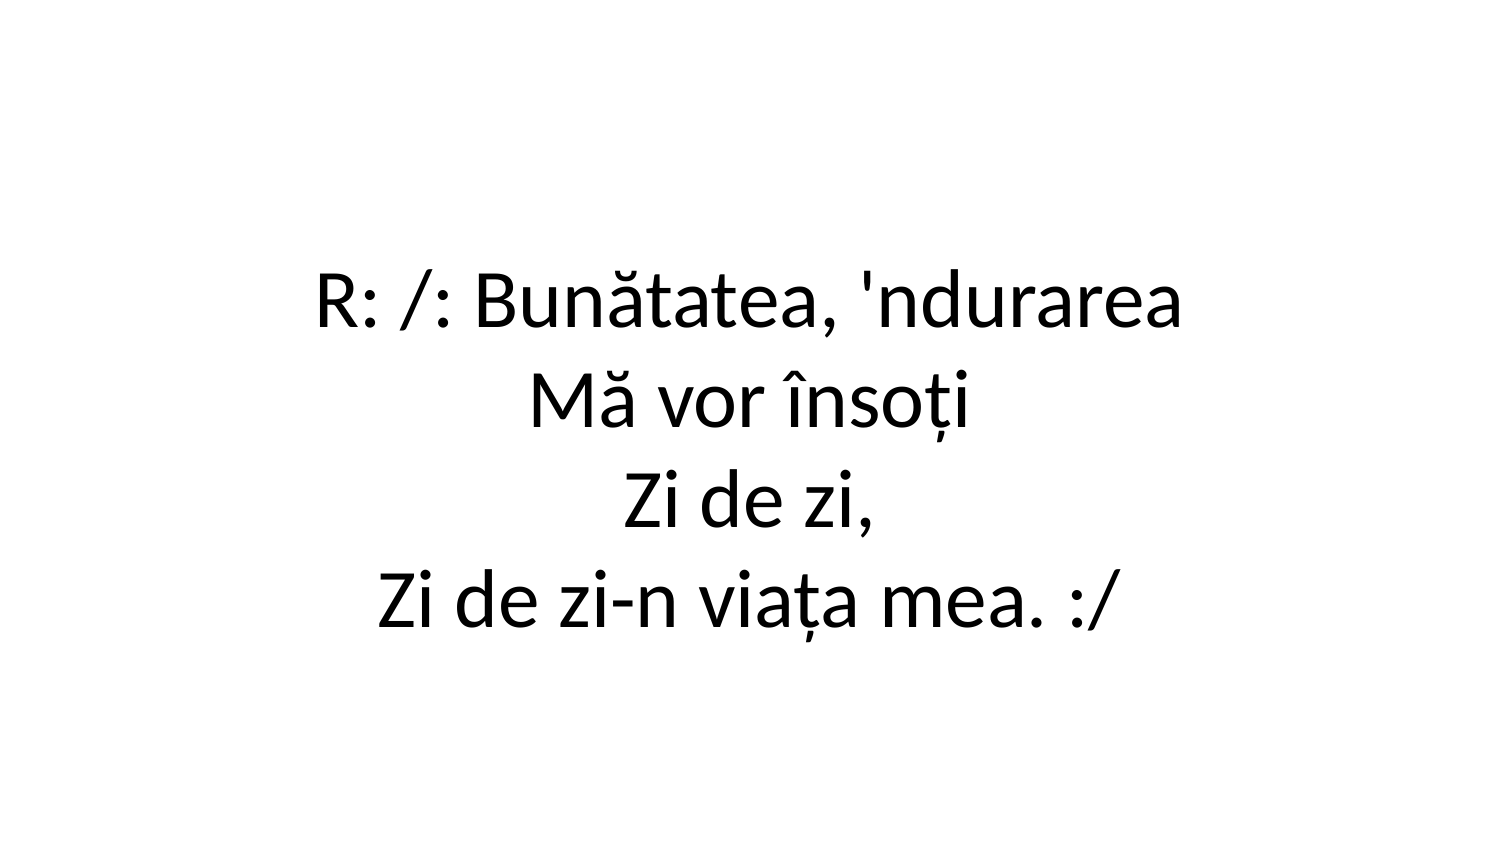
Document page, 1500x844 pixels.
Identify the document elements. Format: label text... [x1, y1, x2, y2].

text_box R: /: Bunătatea, 'ndurarea Mă vor însoți Zi de zi, Zi de zi-n viața mea. :/ [299, 192, 1201, 652]
